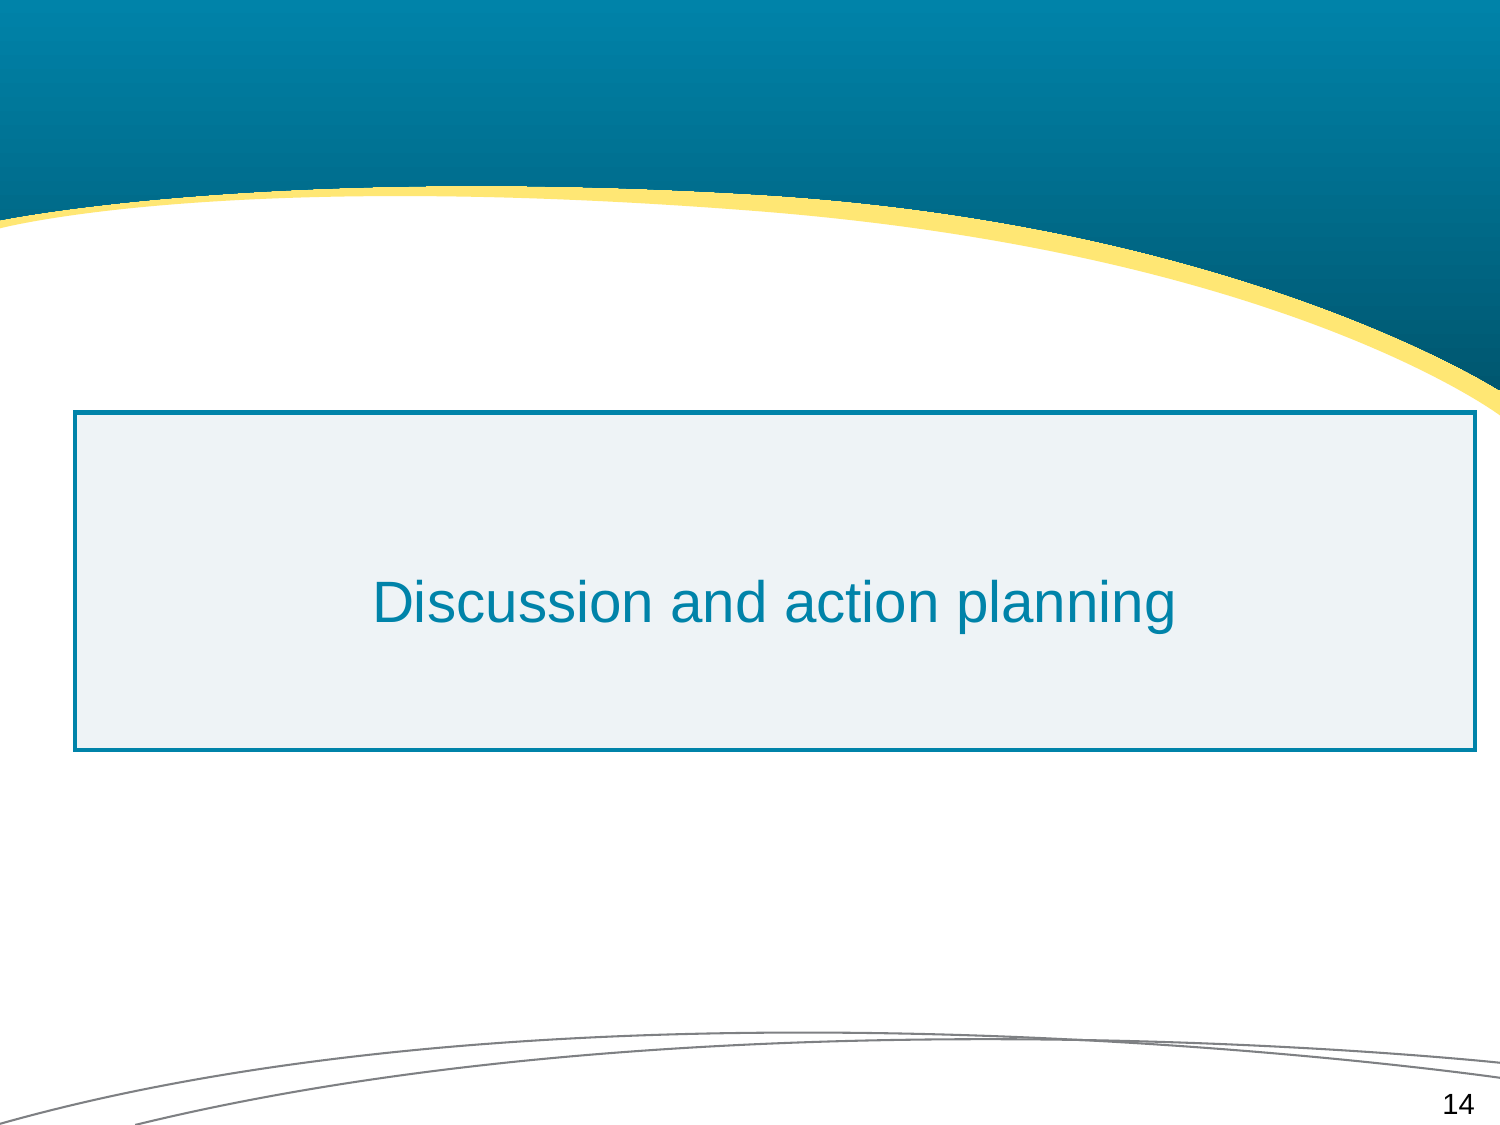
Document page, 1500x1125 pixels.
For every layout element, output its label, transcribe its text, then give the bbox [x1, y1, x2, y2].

slide_number 14 [1124, 1084, 1476, 1113]
list Discussion and action planning [73, 410, 1477, 752]
